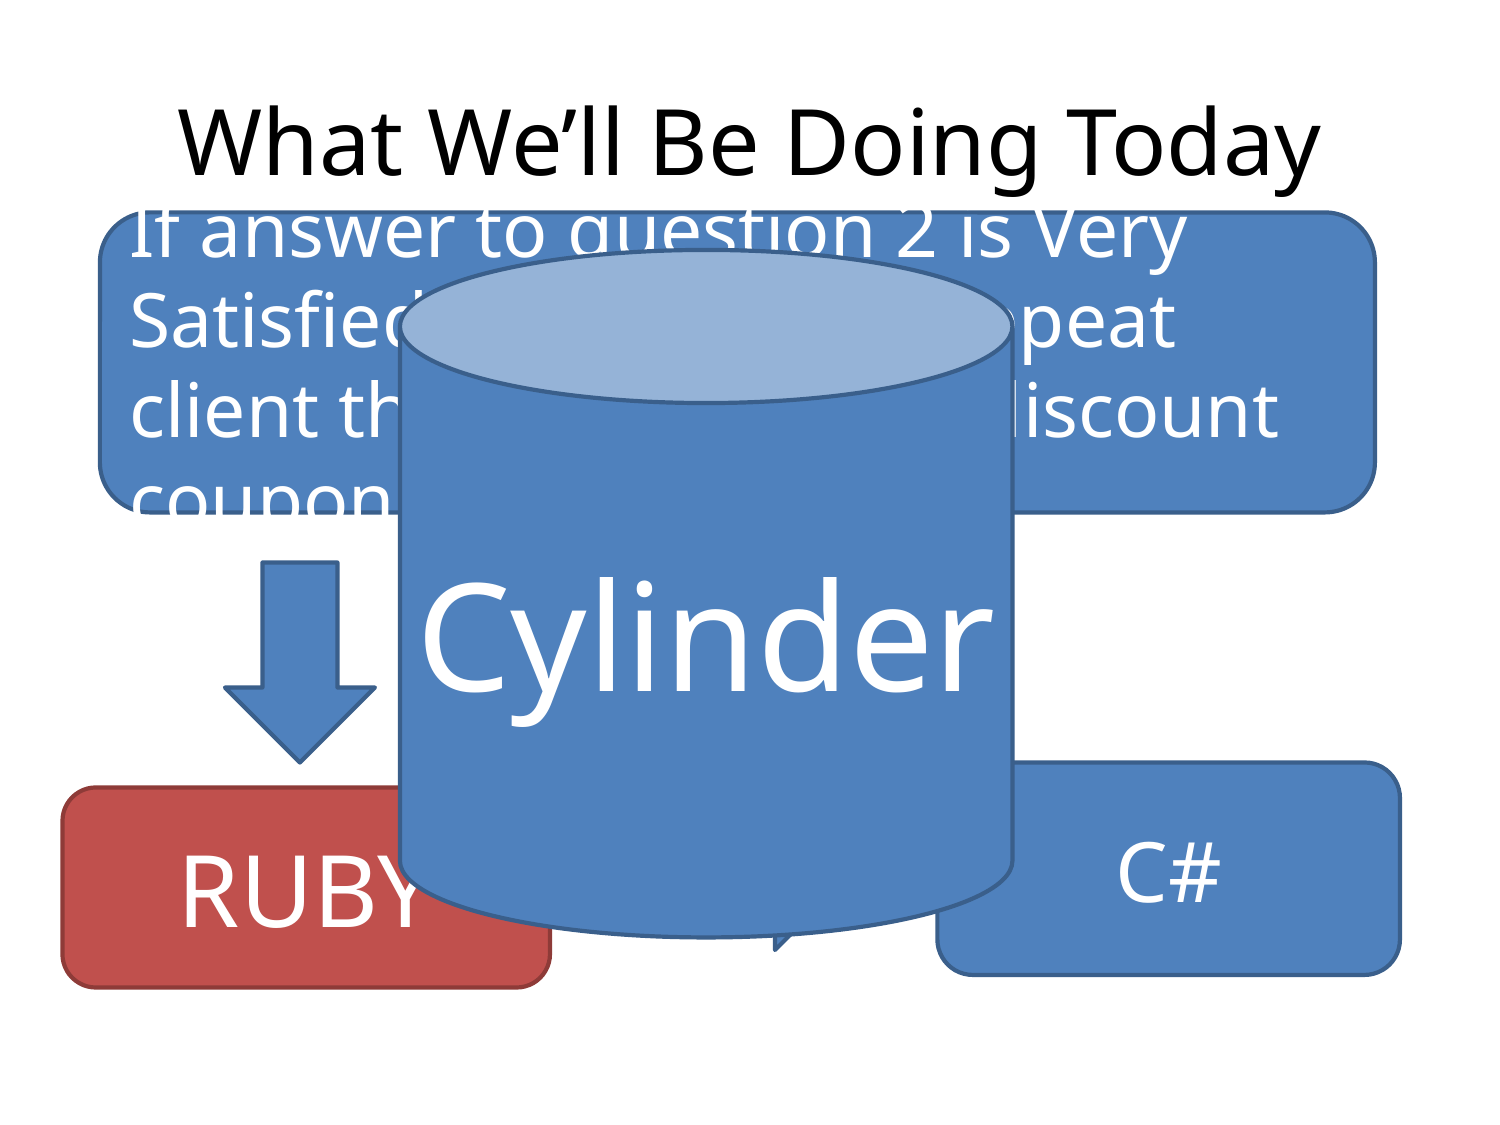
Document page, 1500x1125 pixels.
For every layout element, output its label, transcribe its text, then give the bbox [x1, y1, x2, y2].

text_box [223, 560, 377, 765]
text_box [772, 937, 791, 952]
text_box If answer to question 2 is Very Satisfied and client is a repeat client then send them a discount coupon in the mail. [97, 210, 1378, 515]
text_box RUBY [60, 785, 553, 990]
text_box Cylinder [397, 247, 1015, 940]
title What We’ll Be Doing Today [75, 45, 1425, 233]
text_box C# [935, 760, 1403, 978]
